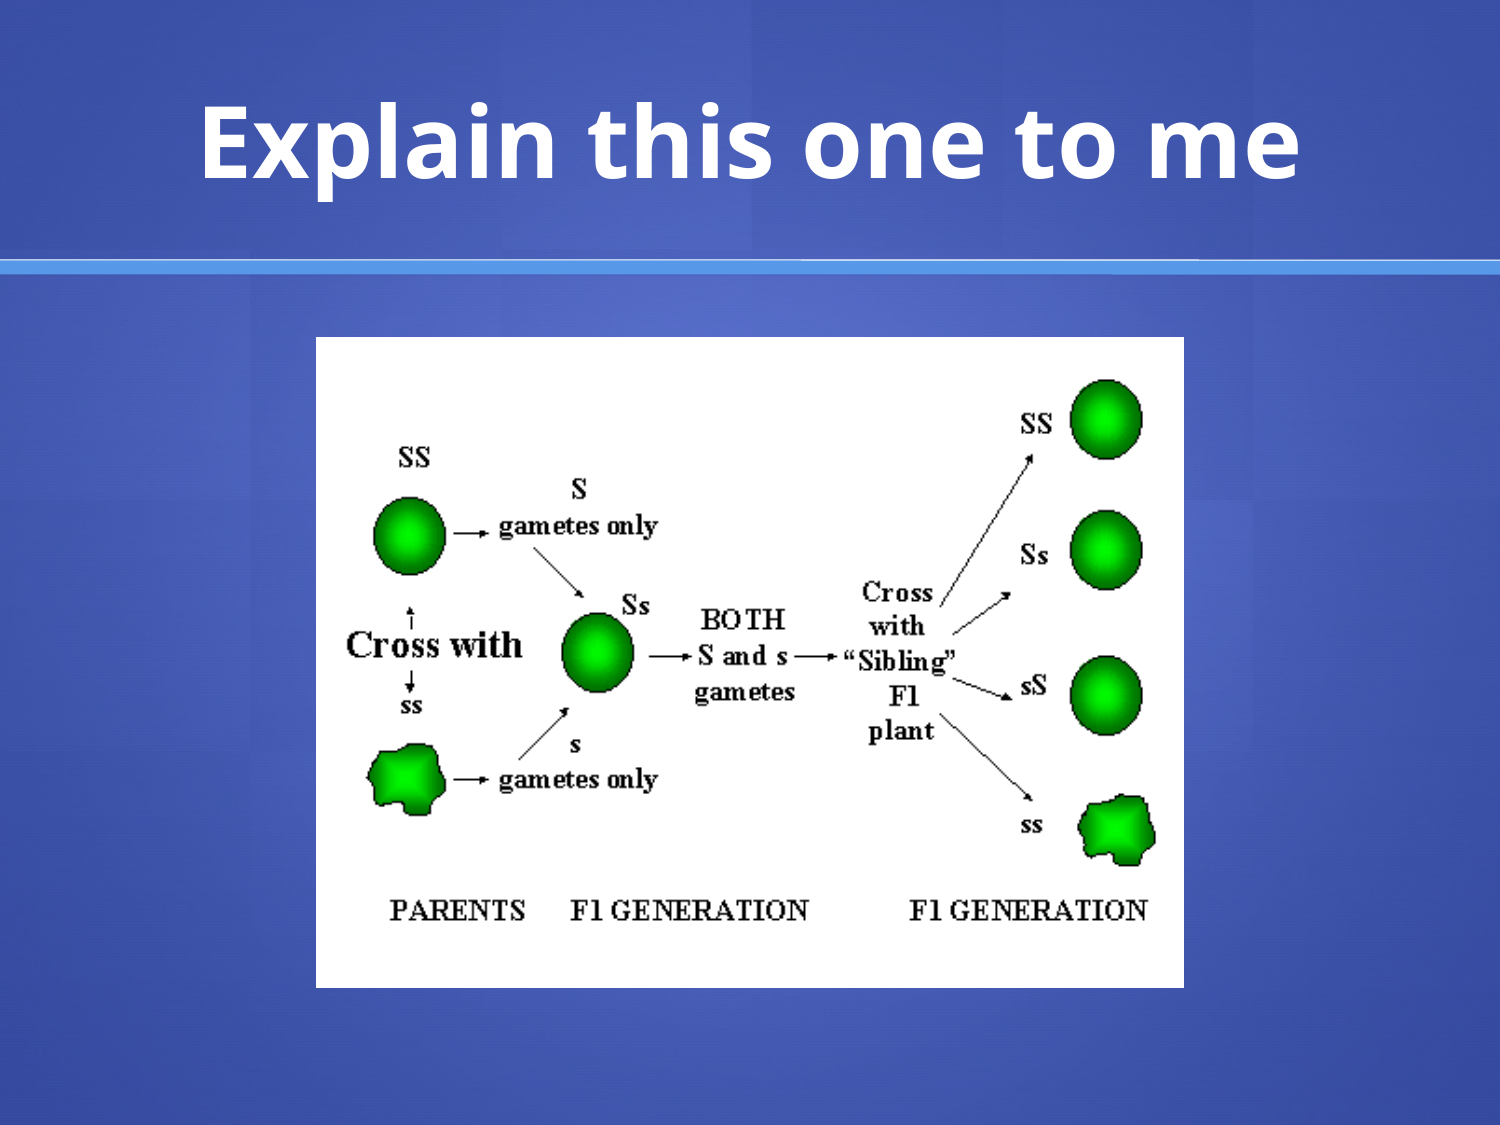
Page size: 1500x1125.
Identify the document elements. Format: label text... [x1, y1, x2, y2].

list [73, 336, 1426, 989]
title Explain this one to me [75, 45, 1425, 233]
